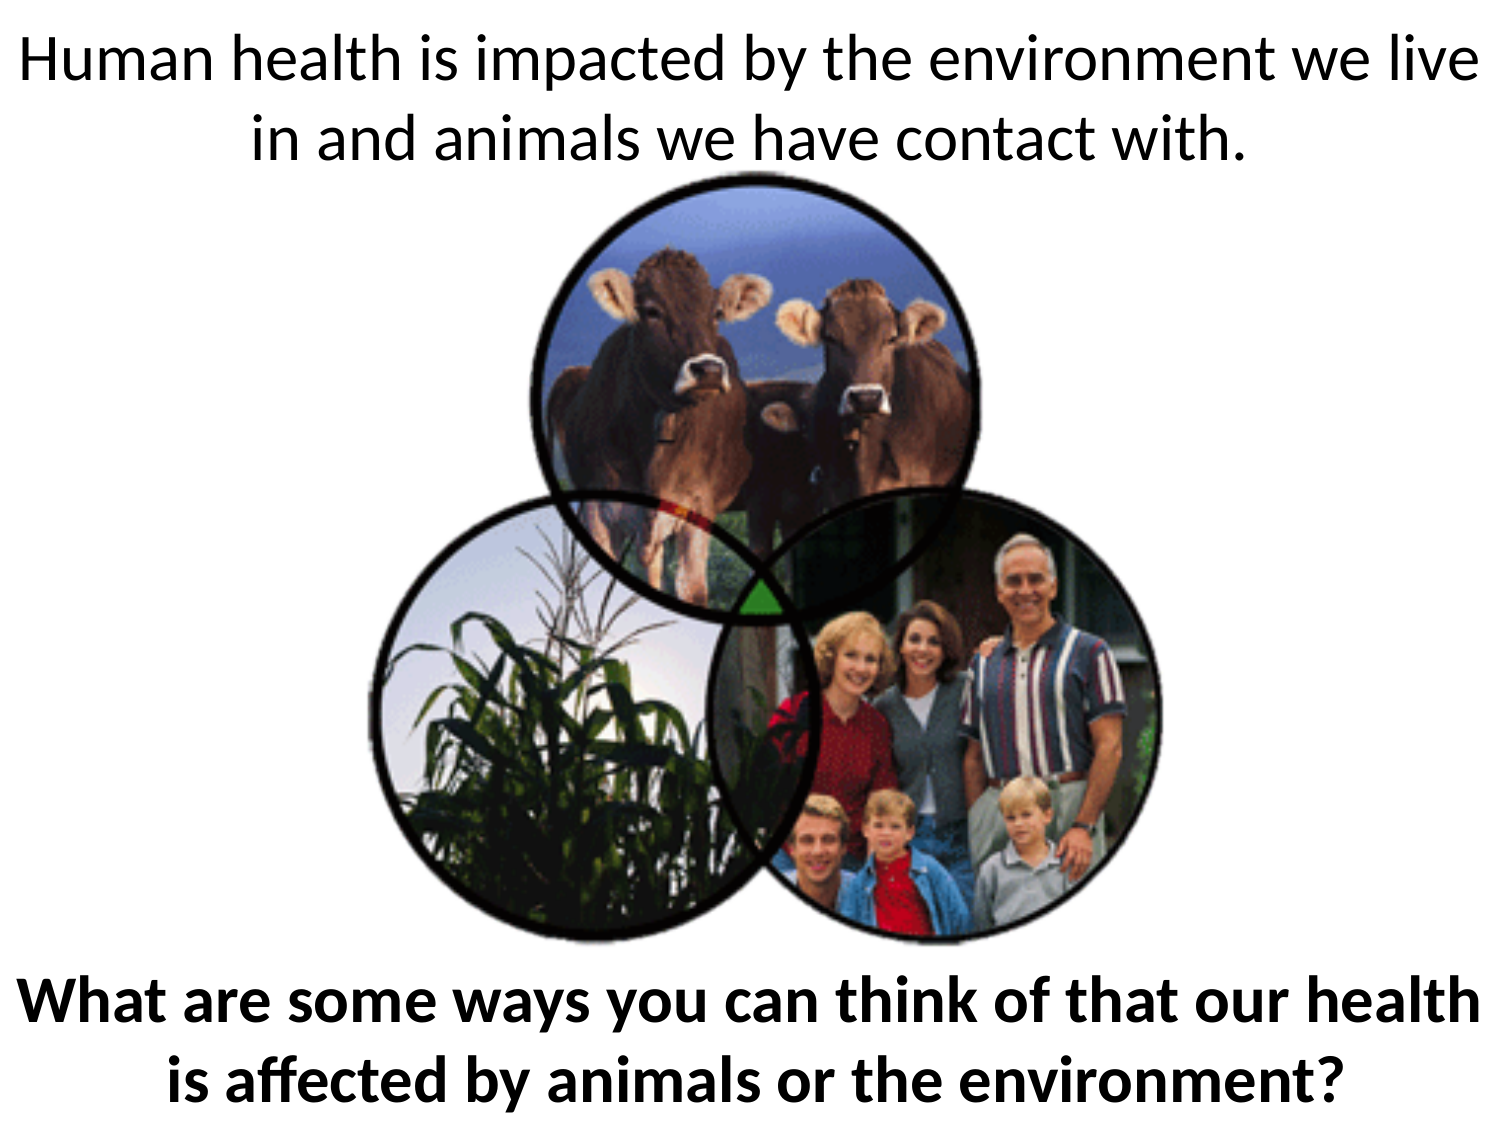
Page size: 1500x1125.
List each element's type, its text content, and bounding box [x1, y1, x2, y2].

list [305, 112, 1194, 989]
text_box What are some ways you can think of that our health is affected by animals or the environment? [0, 948, 1500, 1123]
title Human health is impacted by the environment we live in and animals we have contact with. [0, 0, 1500, 188]
